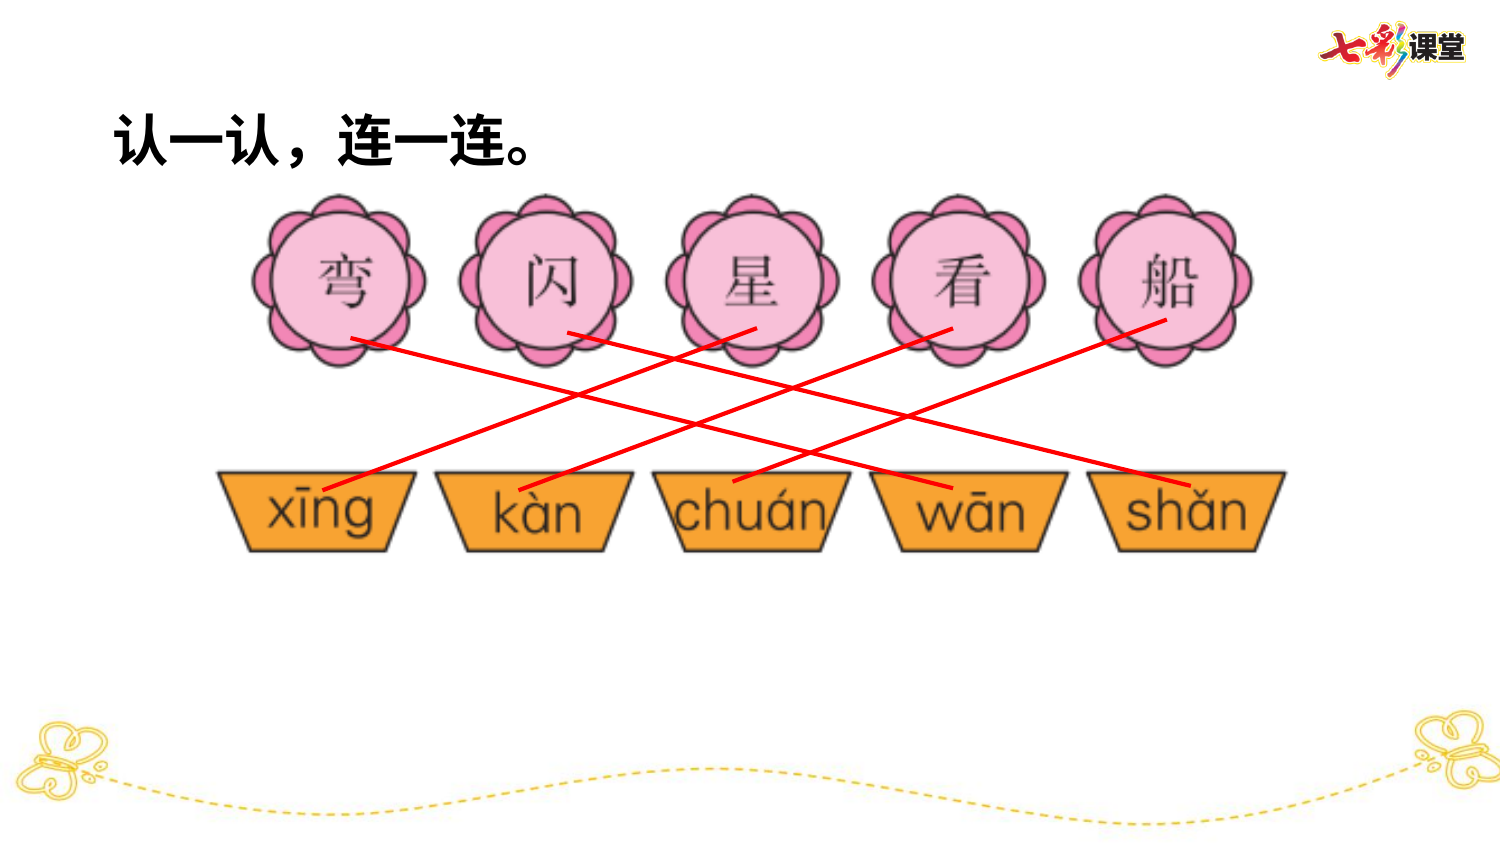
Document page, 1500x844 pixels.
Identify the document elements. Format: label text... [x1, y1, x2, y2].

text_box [757, 328, 954, 491]
picture [0, 0, 1500, 844]
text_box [954, 332, 1191, 486]
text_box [322, 328, 757, 491]
text_box 认一认，连一连。 [33, 93, 642, 185]
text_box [732, 319, 1167, 482]
